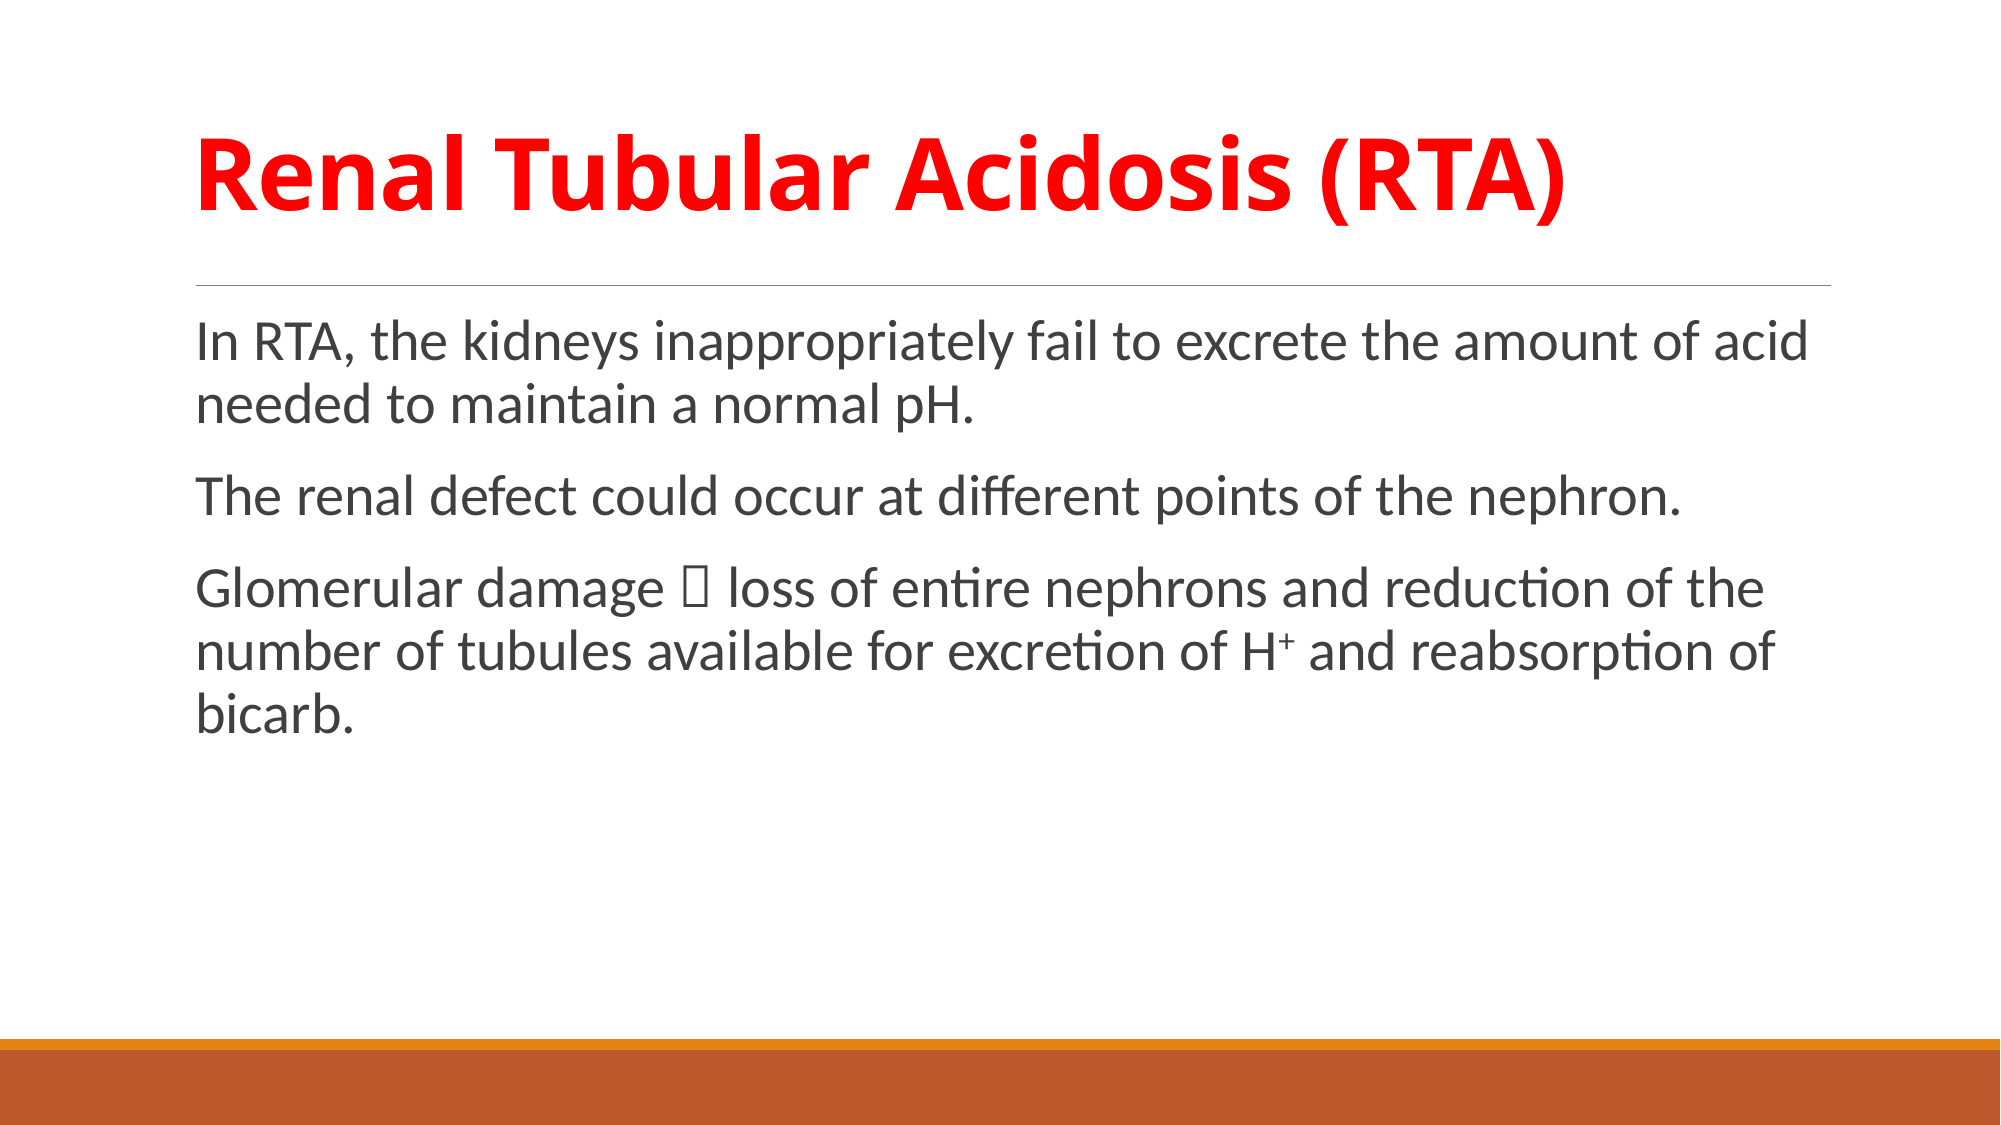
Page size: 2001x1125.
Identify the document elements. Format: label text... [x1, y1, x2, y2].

list In RTA, the kidneys inappropriately fail to excrete the amount of acid needed to maintain a normal pH. The renal defect could occur at different points of the nephron. Glomerular damage  loss of entire nephrons and reduction of the number of tubules available for excretion of H+ and reabsorption of bicarb. [180, 302, 1830, 963]
title Renal Tubular Acidosis (RTA) [177, 0, 1828, 238]
